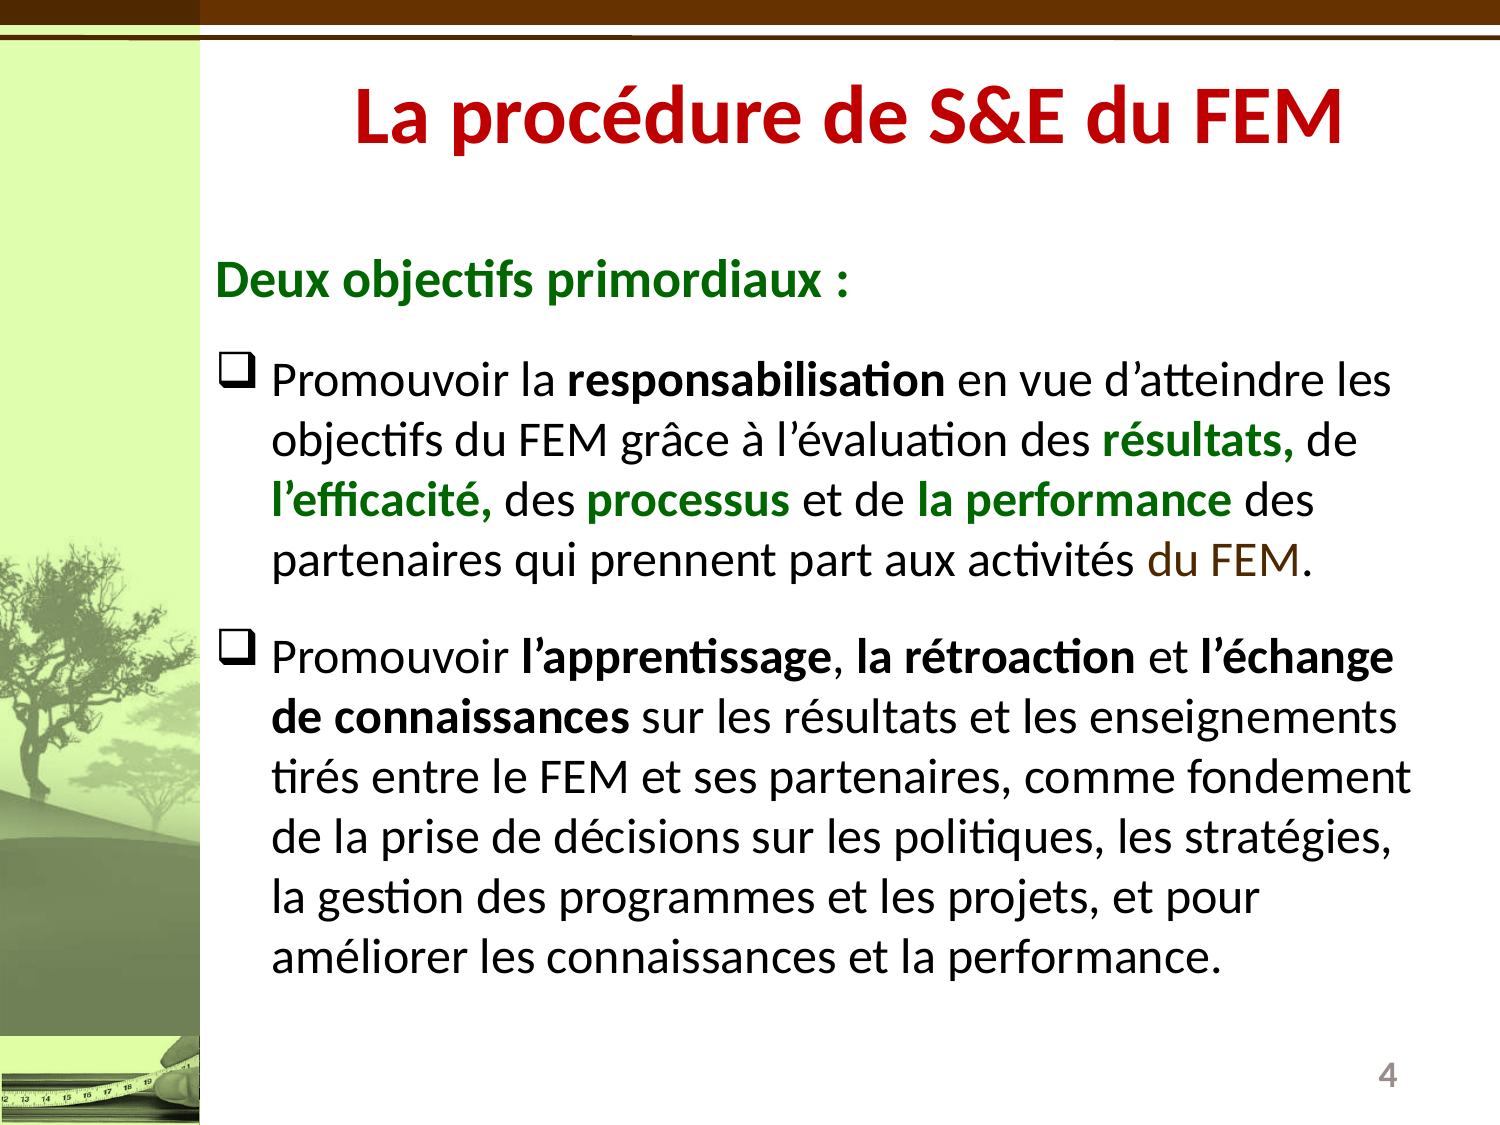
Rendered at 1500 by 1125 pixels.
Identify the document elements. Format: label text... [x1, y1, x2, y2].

picture [0, 1036, 200, 1125]
list Deux objectifs primordiaux : Promouvoir la responsabilisation en vue d’atteindre les objectifs du FEM grâce à l’évaluation des résultats, de l’efficacité, des processus et de la performance des partenaires qui prennent part aux activités du FEM. Promouvoir l’apprentissage, la rétroaction et l’échange de connaissances sur les résultats et les enseignements tirés entre le FEM et ses partenaires, comme fondement de la prise de décisions sur les politiques, les stratégies, la gestion des programmes et les projets, et pour améliorer les connaissances et la performance. [199, 235, 1451, 1124]
title La procédure de S&E du FEM [199, 44, 1500, 176]
slide_number 4 [1074, 1042, 1413, 1103]
